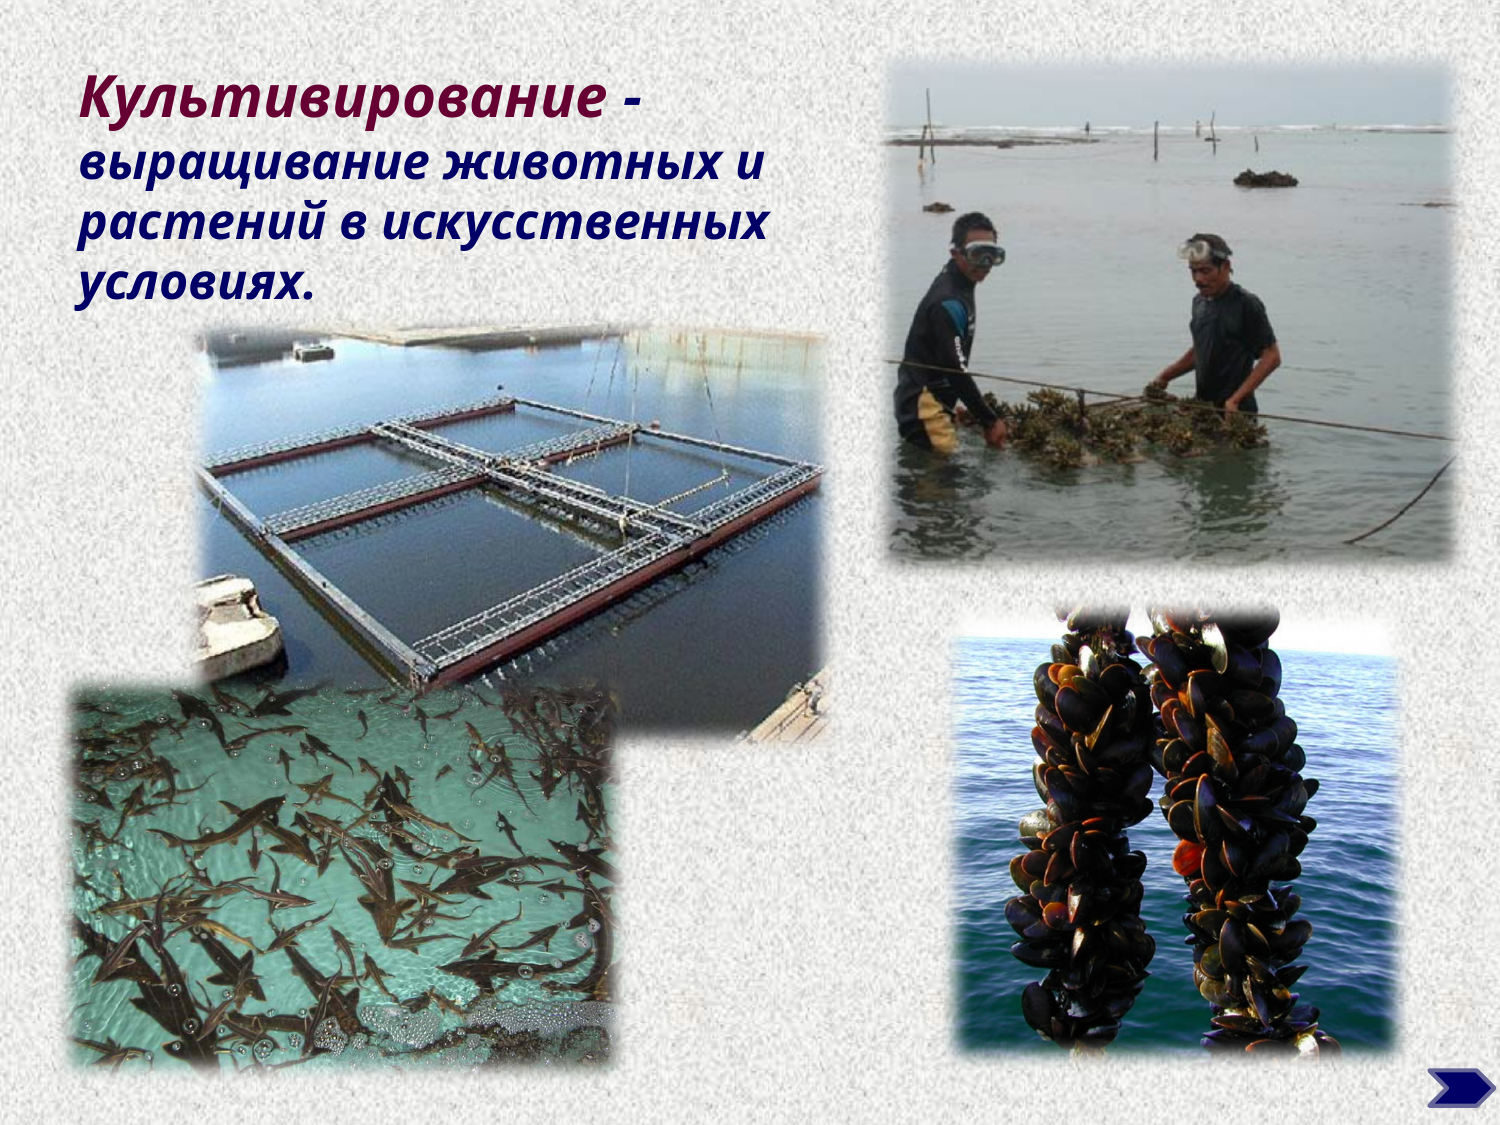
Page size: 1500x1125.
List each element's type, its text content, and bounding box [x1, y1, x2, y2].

text_box Культивирование - выращивание животных и растений в искусственных условиях. [33, 41, 811, 328]
text_box [1427, 1068, 1497, 1108]
picture [0, 0, 1500, 1125]
